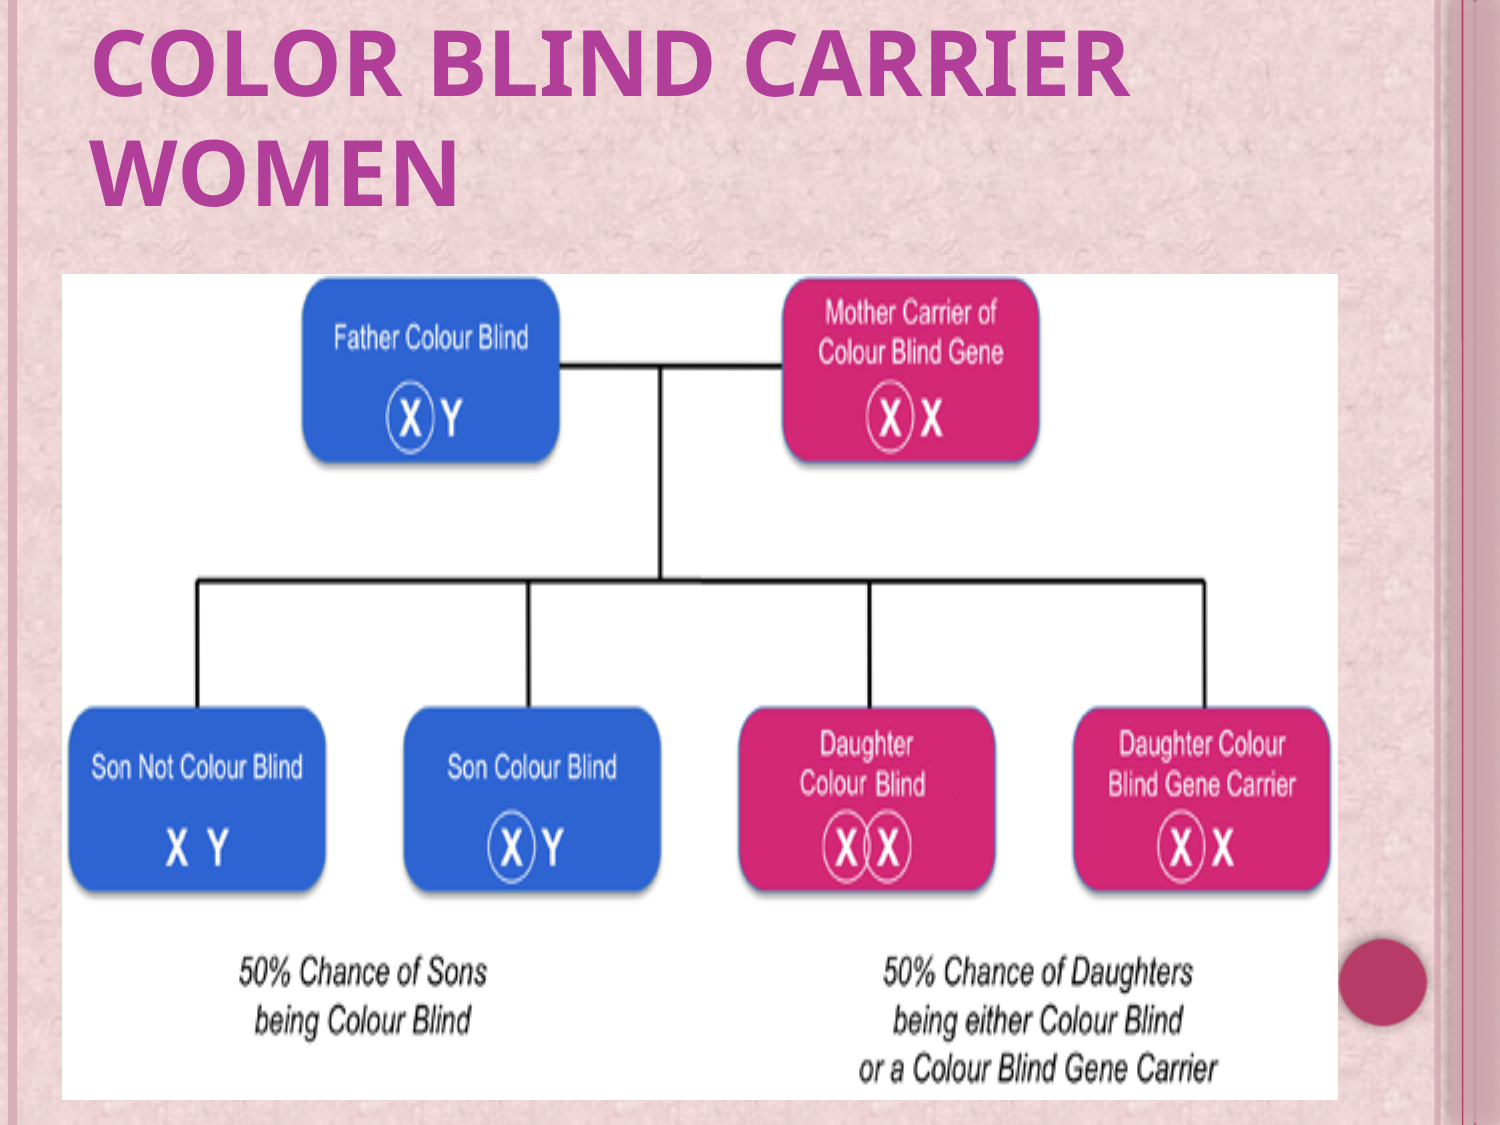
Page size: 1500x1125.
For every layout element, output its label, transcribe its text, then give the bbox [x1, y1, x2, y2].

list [65, 277, 1336, 1098]
title Color blind man color blind carrier women [75, 45, 1300, 233]
